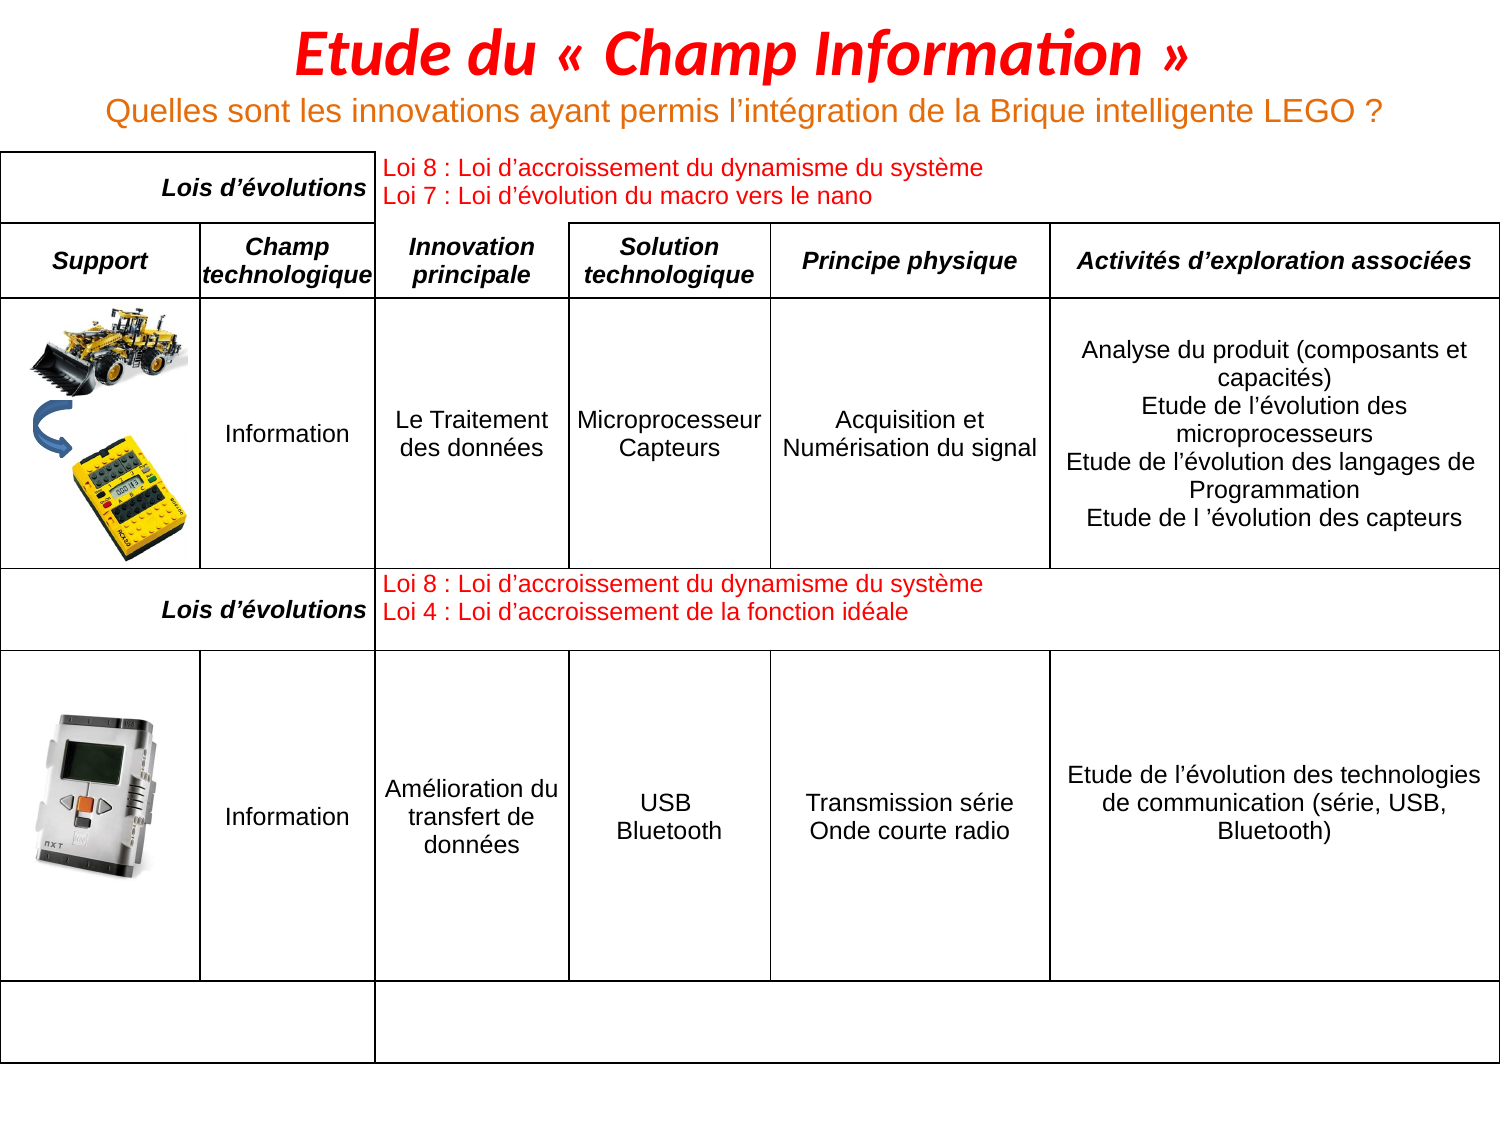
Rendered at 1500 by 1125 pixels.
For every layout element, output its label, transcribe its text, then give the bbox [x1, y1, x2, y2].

table_cell Transmission série Onde courte radio [771, 651, 1049, 980]
table_cell Le Traitement des données [376, 299, 568, 568]
table_cell Support [1, 224, 199, 297]
table_cell Amélioration du transfert de données [376, 651, 568, 980]
table_cell Analyse du produit (composants et capacités) Etude de l’évolution des microprocesseurs Etude de l’évolution des langages de Programmation Etude de l ’évolution des capteurs [1051, 299, 1499, 568]
table_cell Solution technologique [570, 224, 770, 297]
table_cell Activités d’exploration associées [1051, 224, 1499, 297]
picture [23, 304, 188, 401]
table_cell Champ technologique [201, 224, 374, 297]
table_cell Loi 8 : Loi d’accroissement du dynamisme du système Loi 4 : Loi d’accroissement de la fonction idéale [376, 569, 1499, 650]
table_cell Innovation principale [376, 223, 568, 297]
text_box Etude du « Champ Information » Quelles sont les innovations ayant permis l’intégration de la Brique intelligente LEGO ? [0, 1, 1500, 152]
table_cell Acquisition et Numérisation du signal [771, 299, 1049, 568]
table_header Loi 8 : Loi d’accroissement du dynamisme du système Loi 7 : Loi d’évolution du macro vers le nano [376, 152, 1500, 223]
table_cell [1, 982, 374, 1062]
table_cell [1, 299, 199, 568]
picture [70, 433, 188, 563]
table_cell USB Bluetooth [570, 651, 770, 980]
picture [23, 702, 176, 891]
table_cell Etude de l’évolution des technologies de communication (série, USB, Bluetooth) [1051, 651, 1499, 980]
table_cell Principe physique [771, 224, 1049, 297]
table_cell Microprocesseur Capteurs [570, 299, 770, 568]
table_cell Information [201, 651, 374, 980]
table_cell Information [201, 299, 374, 568]
text_box [33, 410, 64, 459]
table_header Lois d’évolutions [1, 153, 374, 222]
table_cell [1, 651, 199, 980]
table_cell [376, 982, 1499, 1062]
table_cell Lois d’évolutions [1, 569, 374, 650]
